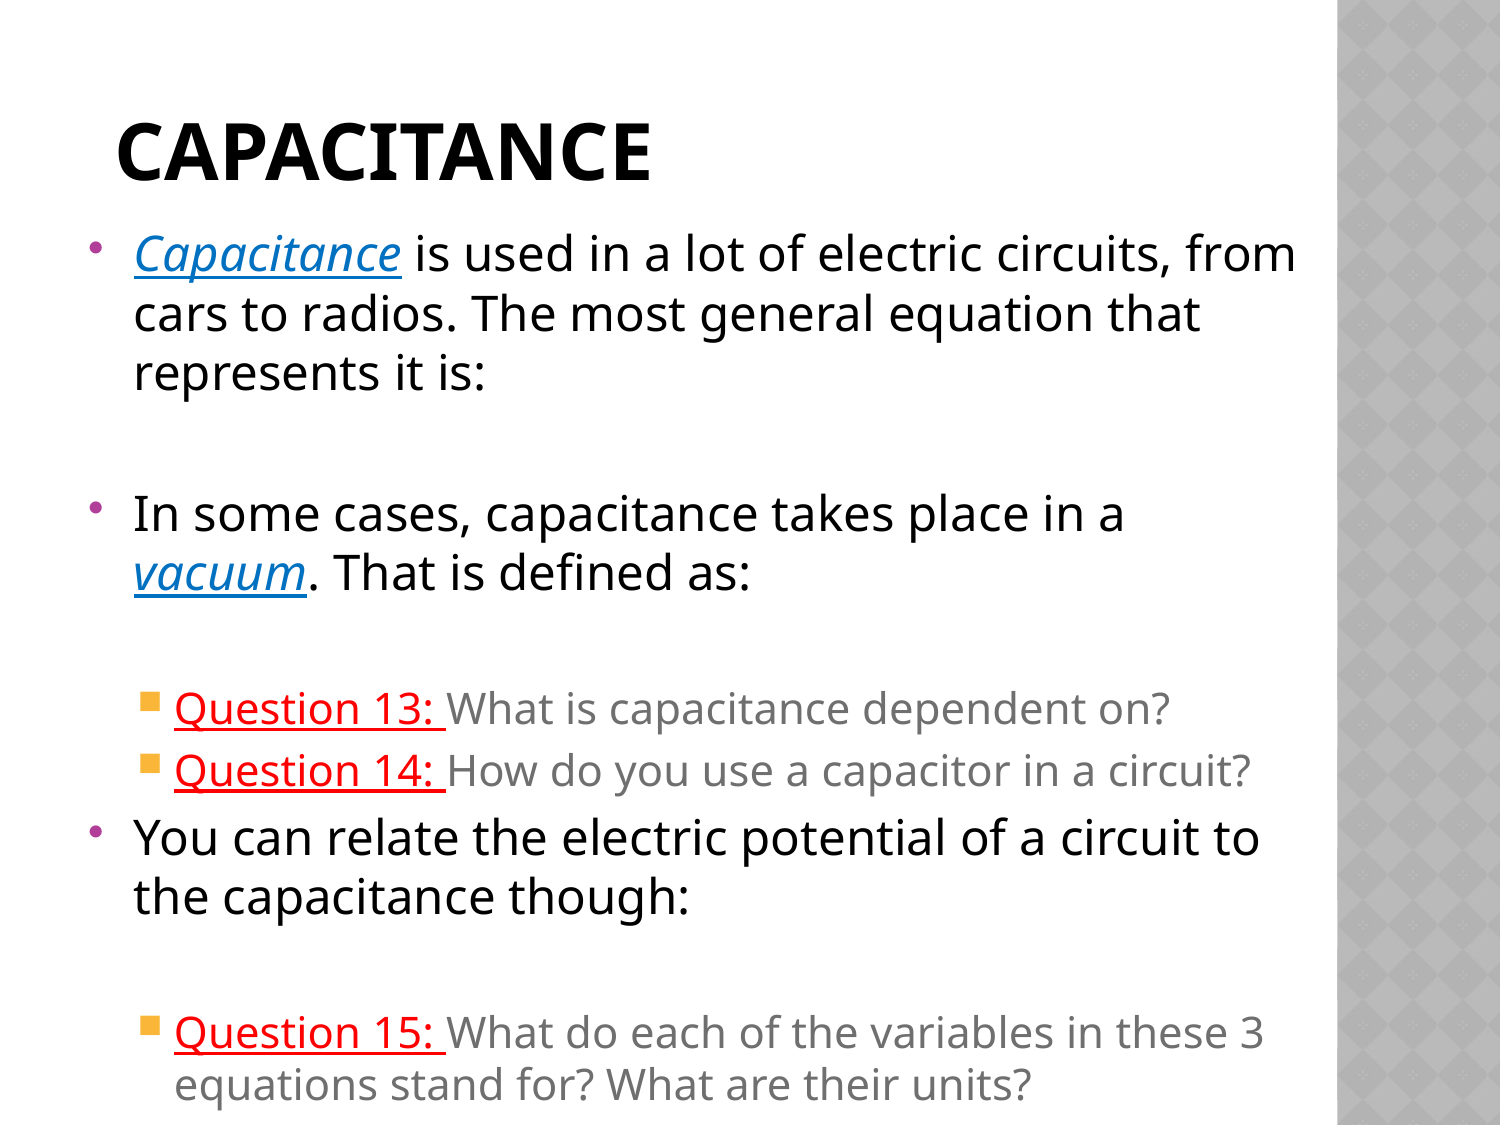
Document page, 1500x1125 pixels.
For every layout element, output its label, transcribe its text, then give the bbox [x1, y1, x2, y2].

title Capacitance [106, 8, 1295, 197]
